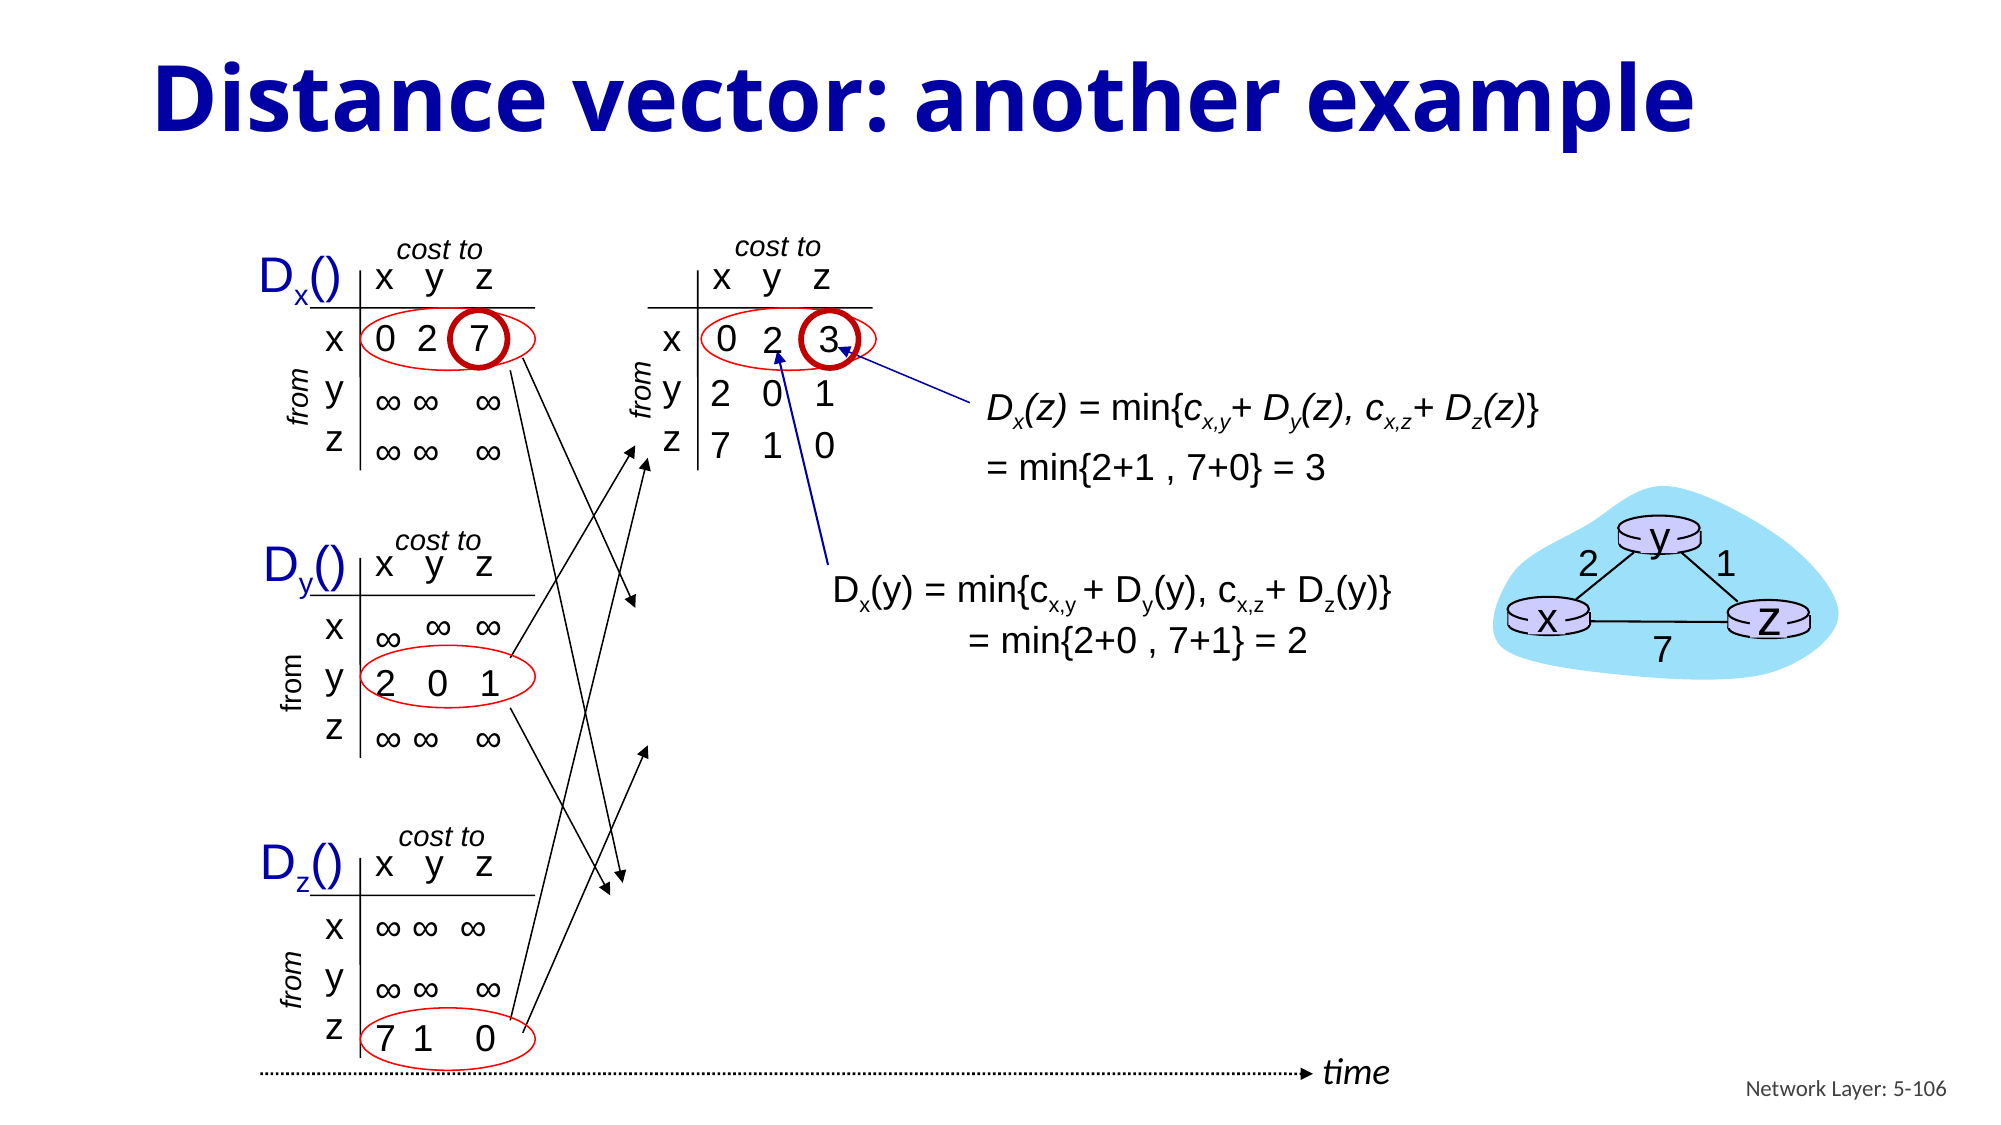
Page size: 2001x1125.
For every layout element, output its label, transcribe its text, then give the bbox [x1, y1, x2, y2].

text_box ∞ [410, 594, 460, 607]
text_box x y z [362, 532, 510, 592]
text_box ∞ [360, 419, 398, 480]
text_box z [310, 694, 359, 755]
text_box [360, 307, 469, 371]
text_box ∞ [360, 712, 398, 767]
text_box 2 0 1 [695, 368, 791, 413]
text_box x [310, 307, 359, 357]
text_box y [647, 368, 695, 407]
text_box Dy() [247, 527, 362, 600]
text_box ∞ [455, 957, 460, 1008]
text_box y [310, 944, 359, 994]
text_box ∞ [398, 369, 455, 419]
text_box ∞ [360, 369, 398, 419]
text_box 0 [460, 1007, 511, 1016]
text_box 0 2 7 [360, 307, 438, 335]
text_box ∞ [512, 998, 517, 1017]
text_box cost to [381, 222, 499, 273]
text_box cost to [380, 514, 497, 564]
text_box ∞ [460, 712, 517, 767]
text_box ∞ [460, 369, 517, 419]
text_box x [310, 600, 359, 644]
text_box ∞ [460, 957, 517, 1012]
text_box 2 0 1 [783, 368, 851, 413]
text_box 0 2 7 [360, 343, 403, 367]
text_box from [264, 638, 310, 728]
text_box from [614, 368, 647, 435]
text_box [595, 867, 611, 896]
text_box y [322, 357, 359, 407]
text_box Dx() [243, 238, 357, 312]
text_box 7 1 0 [695, 413, 806, 474]
text_box 1 [398, 1007, 439, 1013]
title Distance vector: another example [135, 28, 1923, 176]
text_box ∞ [398, 957, 455, 1007]
text_box Dz() [244, 826, 359, 899]
text_box ∞ 2 0 1 [360, 681, 516, 712]
text_box ∞ [517, 957, 523, 988]
text_box [510, 457, 651, 1017]
text_box ∞ 2 0 1 [360, 607, 516, 672]
text_box x y z [360, 832, 510, 892]
text_box [526, 745, 649, 1025]
text_box z [310, 407, 359, 467]
text_box [620, 573, 636, 608]
text_box z [310, 994, 359, 1055]
text_box time [1307, 1039, 1406, 1100]
text_box x [310, 899, 359, 944]
text_box ∞ [398, 712, 455, 767]
text_box cost to [720, 220, 837, 271]
text_box ∞ ∞ ∞ [360, 895, 523, 956]
text_box ∞ [398, 419, 455, 480]
text_box 7 [360, 1043, 398, 1067]
text_box ∞ [513, 973, 523, 1018]
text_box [1482, 483, 1841, 683]
text_box y [310, 644, 359, 694]
text_box [512, 445, 636, 655]
text_box from [271, 353, 322, 442]
text_box x y z [697, 244, 847, 305]
text_box 7 1 0 [793, 413, 851, 474]
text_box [449, 310, 859, 368]
text_box [611, 831, 627, 883]
text_box [1297, 1067, 1307, 1081]
text_box from [264, 935, 310, 1024]
text_box cost to [383, 810, 501, 861]
text_box z [647, 407, 695, 467]
text_box x y z [360, 244, 510, 305]
text_box [859, 320, 877, 357]
slide_number Network Layer: 5-106 [1512, 1056, 1963, 1117]
text_box [360, 1007, 536, 1071]
text_box Dx(z) = min{cx,y+ Dy(z), cx,z+ Dz(z)} = min{2+1 , 7+0} = 3 [971, 365, 1572, 496]
text_box Dx(y) = min{cx,y + Dy(y), cx,z+ Dz(y)} = min{2+0 , 7+1} = 2 [817, 558, 1417, 669]
text_box [360, 645, 536, 708]
text_box ∞ [460, 594, 517, 646]
text_box 0 [493, 1062, 511, 1067]
text_box 7 [360, 1007, 398, 1035]
text_box ∞ [360, 957, 398, 1007]
text_box ∞ [460, 419, 517, 480]
